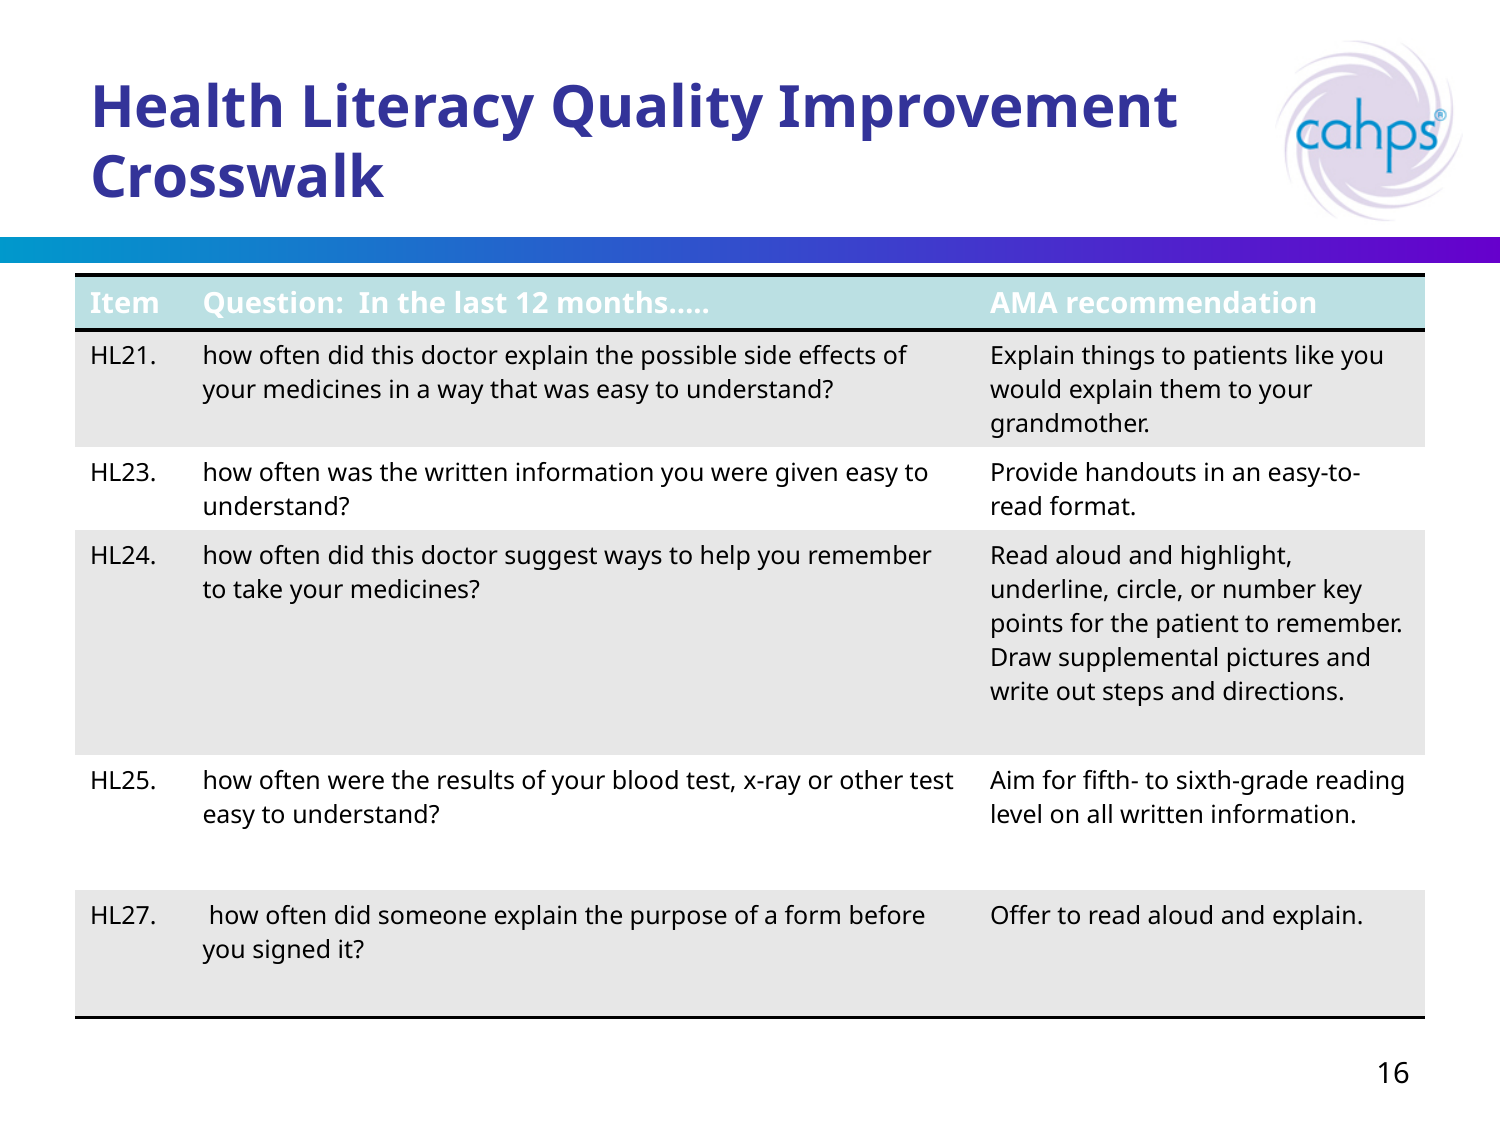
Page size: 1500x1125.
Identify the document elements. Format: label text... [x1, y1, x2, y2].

table_cell how often did this doctor suggest ways to help you remember to take your medicines? [188, 530, 975, 755]
table_cell how often did this doctor explain the possible side effects of your medicines in a way that was easy to understand? [188, 332, 975, 447]
table_header AMA recommendation [975, 277, 1425, 328]
table_cell Offer to read aloud and explain. [975, 890, 1425, 1016]
table_cell how often did someone explain the purpose of a form before you signed it? [188, 890, 975, 1016]
title Health Literacy Quality Improvement Crosswalk [75, 45, 1313, 233]
table_cell HL27. [75, 890, 188, 1016]
table_cell how often was the written information you were given easy to understand? [188, 447, 975, 530]
table_cell HL23. [75, 447, 188, 530]
table_header Question: In the last 12 months….. [188, 277, 975, 328]
table_header Item [75, 277, 188, 328]
text_box [1074, 1046, 1425, 1125]
table_cell Aim for fifth- to sixth-grade reading level on all written information. [975, 755, 1425, 890]
table_cell Read aloud and highlight, underline, circle, or number key points for the patient to remember. Draw supplemental pictures and write out steps and directions. [975, 530, 1425, 755]
table_cell Provide handouts in an easy-to-read format. [975, 447, 1425, 530]
table_cell HL25. [75, 755, 188, 890]
picture [1275, 37, 1463, 225]
table_cell Explain things to patients like you would explain them to your grandmother. [975, 332, 1425, 447]
table_cell HL24. [75, 530, 188, 755]
table_cell HL21. [75, 332, 188, 447]
table_cell how often were the results of your blood test, x-ray or other test easy to understand? [188, 755, 975, 890]
